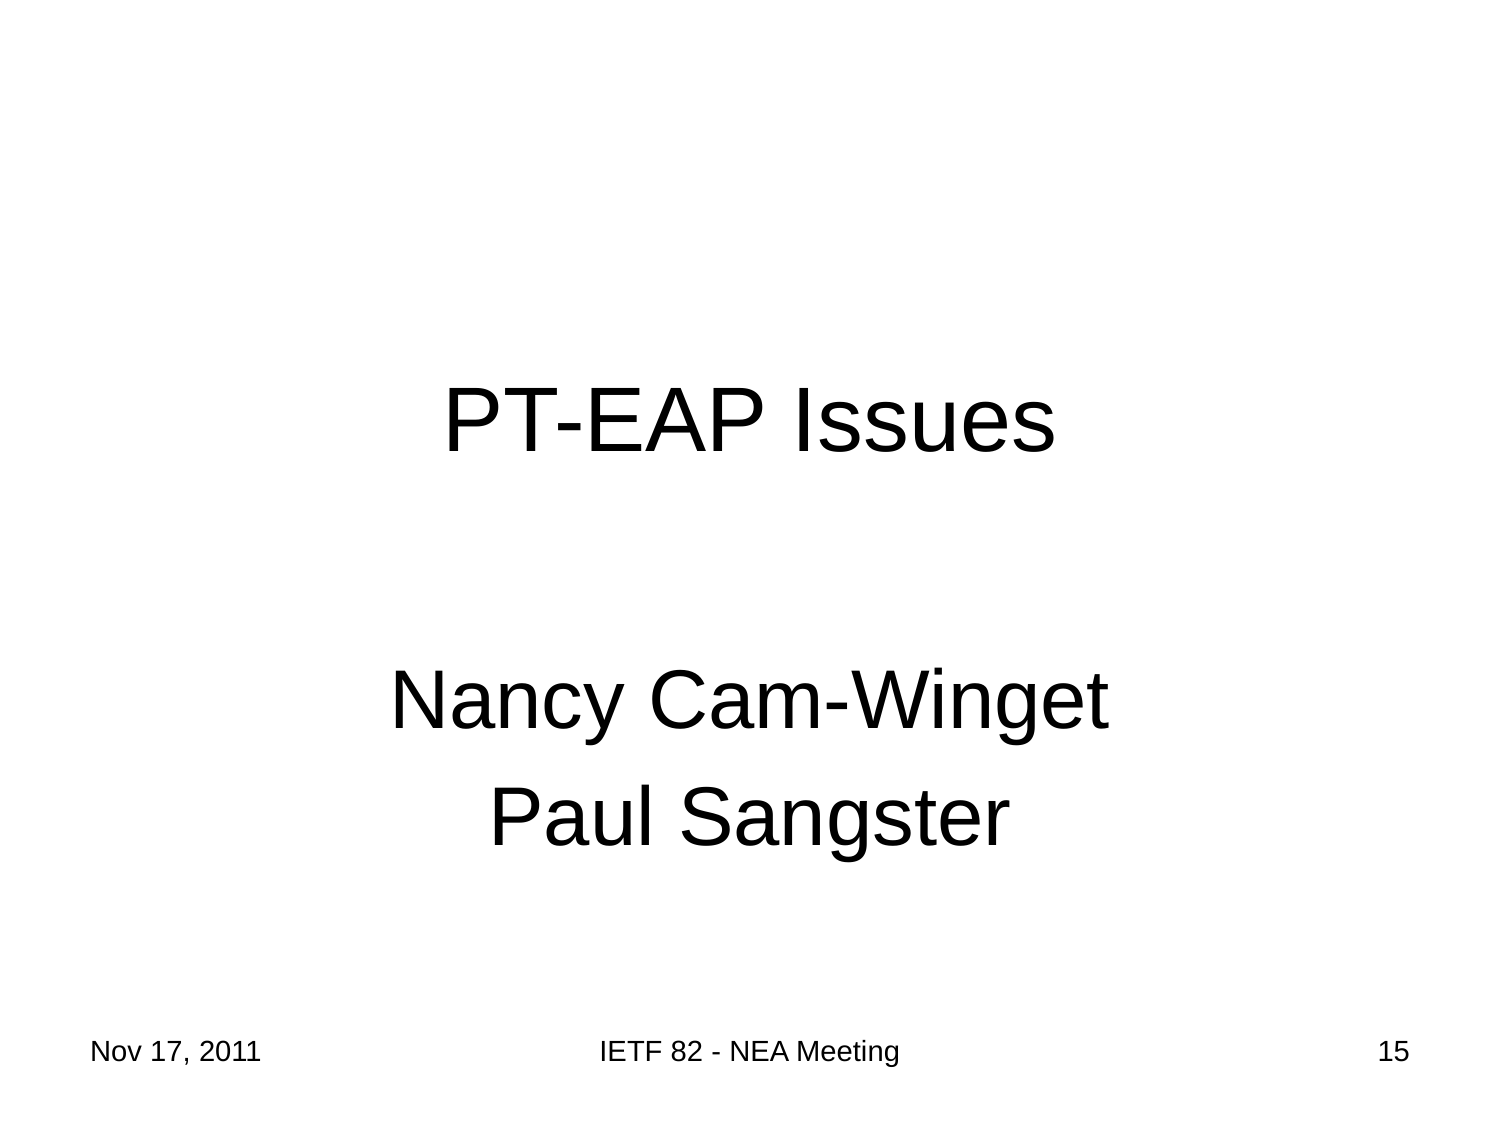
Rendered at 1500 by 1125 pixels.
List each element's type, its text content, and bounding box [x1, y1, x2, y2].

footer IETF 82 - NEA Meeting [512, 1024, 988, 1103]
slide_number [74, 1024, 426, 1103]
title PT-EAP Issues [112, 349, 1388, 591]
slide_number 15 [1074, 1024, 1426, 1103]
subtitle Nancy Cam-Winget Paul Sangster [224, 637, 1276, 926]
